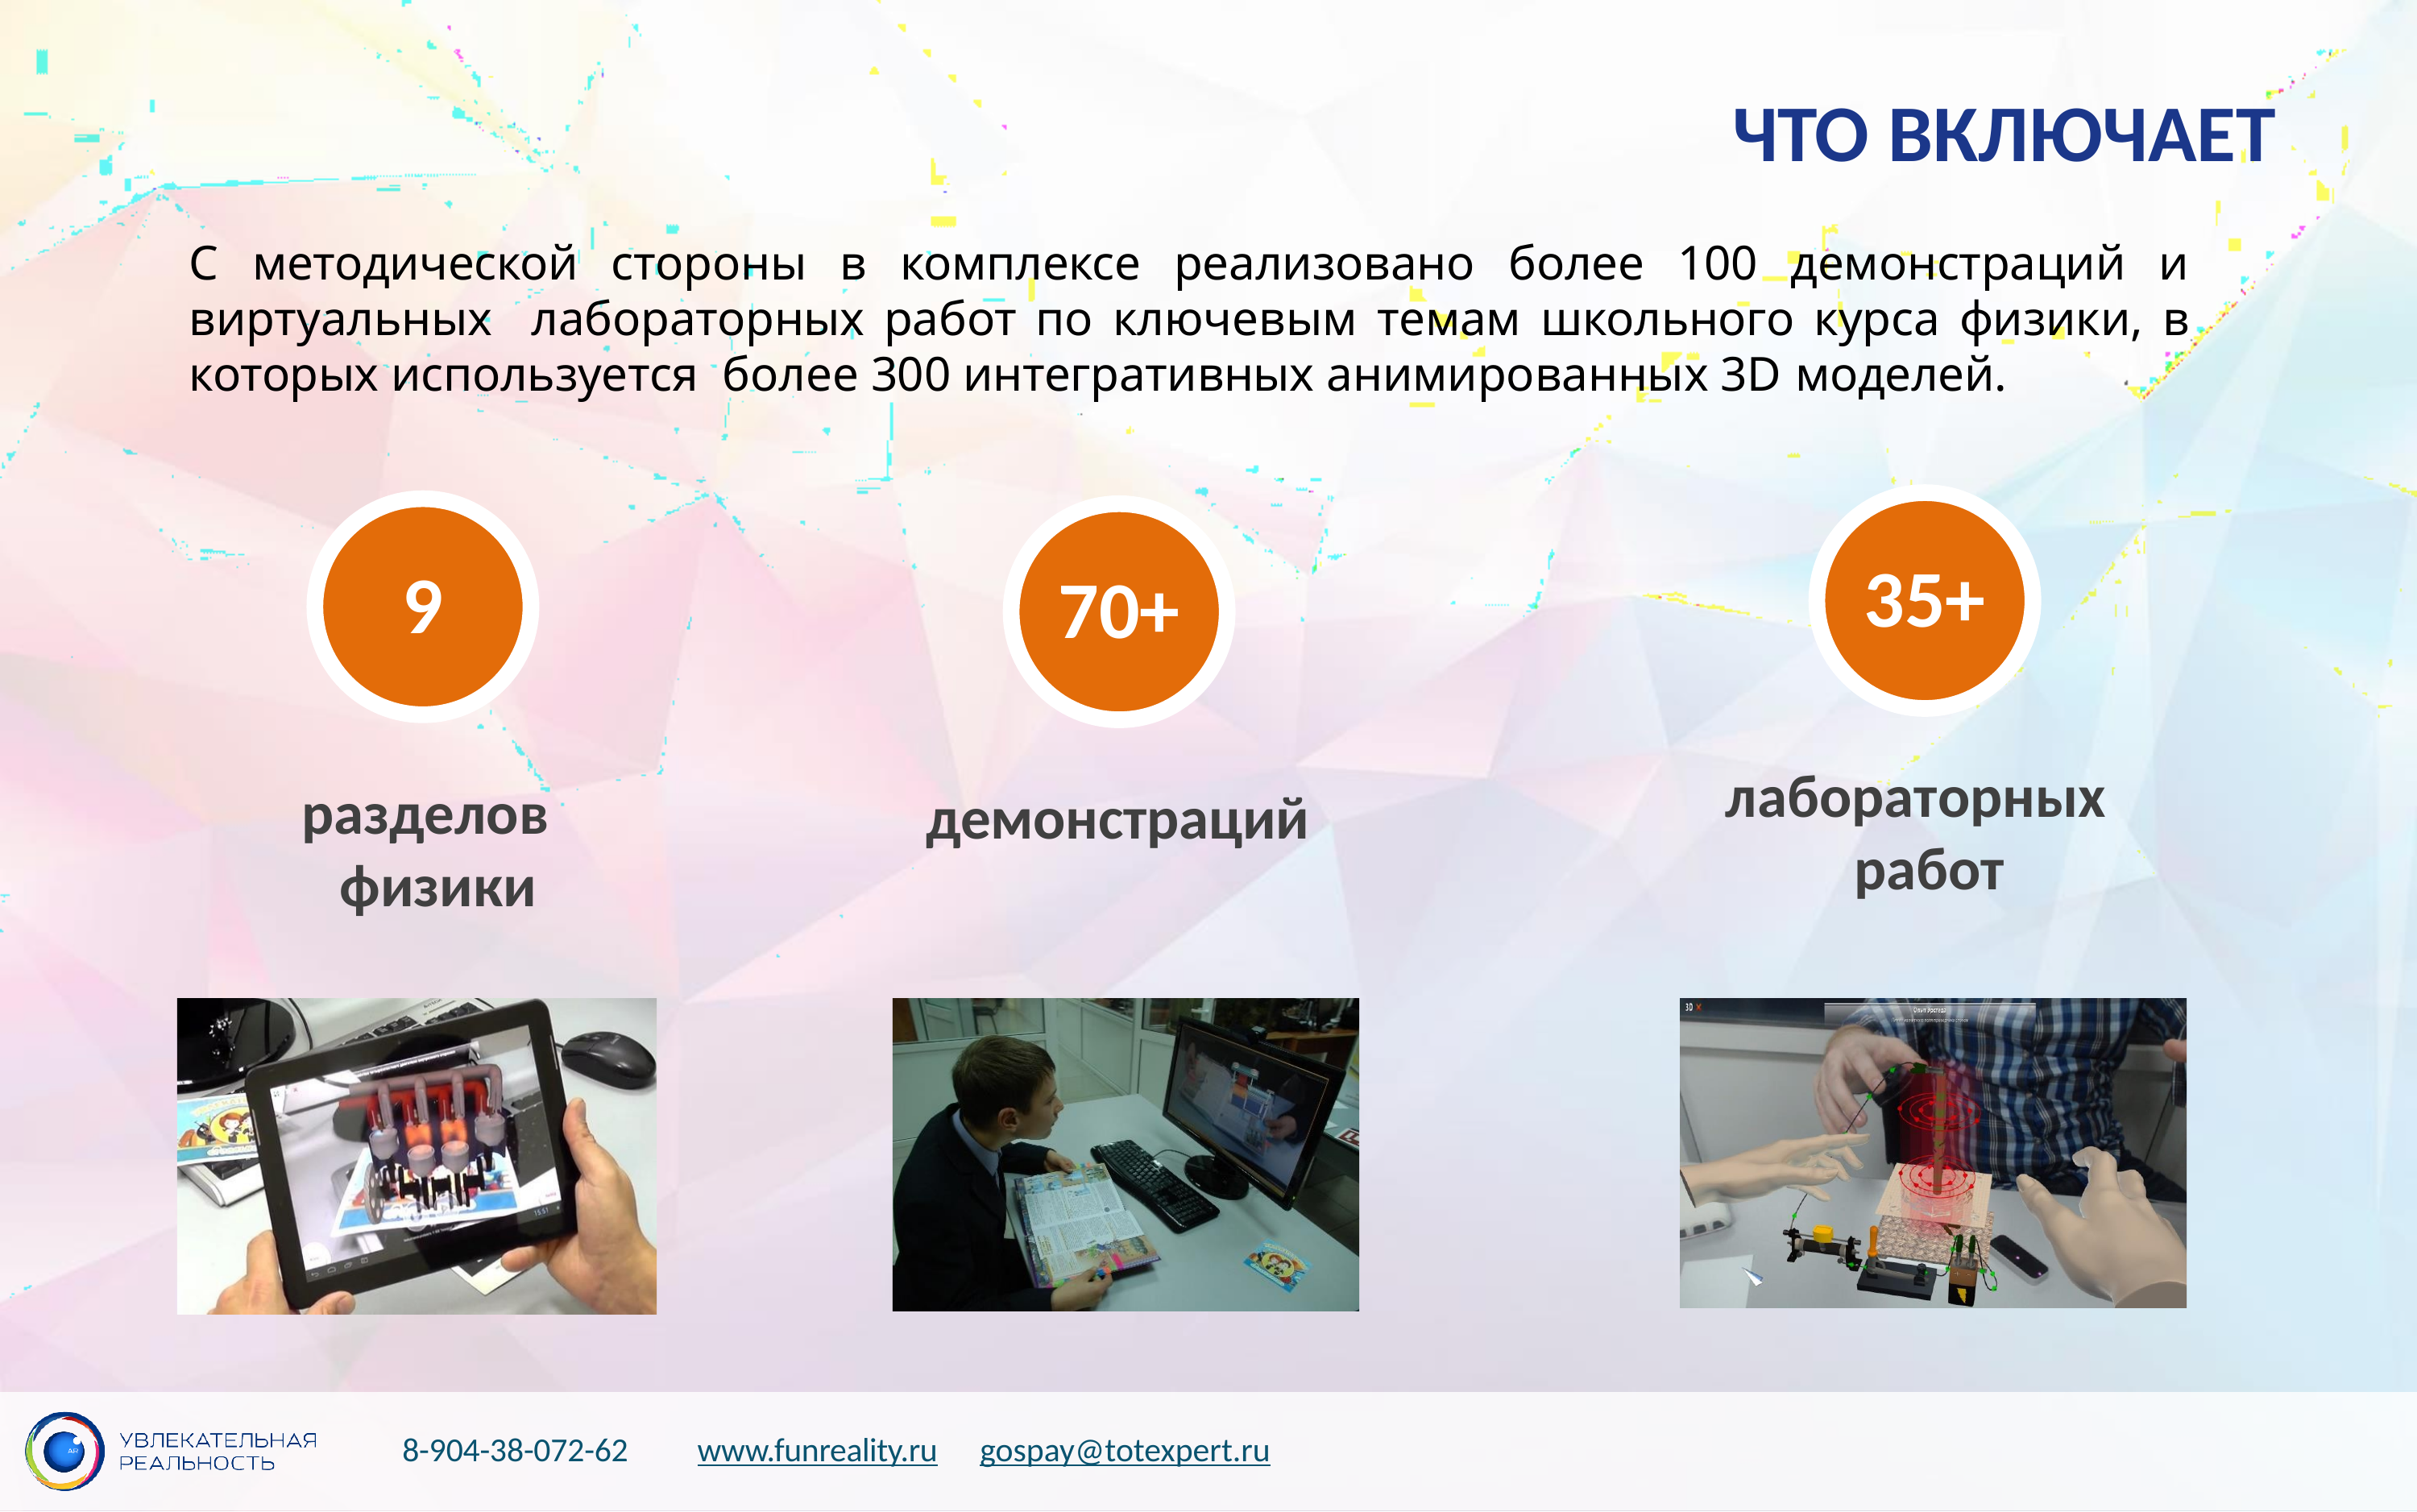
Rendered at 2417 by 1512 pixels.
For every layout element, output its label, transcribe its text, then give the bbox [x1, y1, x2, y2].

text_box С методической стороны в комплексе реализовано более 100 демонстраций и виртуальных лабораторных работ по ключевым темам школьного курса физики, в которых используется более 300 интегративных анимированных 3D моделей. [188, 234, 2191, 402]
text_box демонстраций [924, 777, 1314, 851]
text_box [0, 0, 2417, 1392]
text_box [17, 1404, 323, 1498]
text_box www.funreality.ru [695, 1435, 945, 1469]
text_box [1680, 998, 2187, 1308]
text_box лабораторных работ [1723, 756, 2108, 903]
text_box разделов физики [300, 772, 550, 919]
footer gospay@totexpert.ru [978, 1435, 1279, 1512]
text_box 70+ [1056, 556, 1183, 655]
text_box 35+ [1862, 545, 1988, 644]
text_box 8-904-38-072-62 [400, 1435, 654, 1469]
text_box 9 [400, 551, 446, 650]
text_box [314, 499, 532, 715]
title ЧТО ВКЛЮЧАЕТ [1731, 78, 2280, 333]
text_box [892, 998, 1360, 1311]
text_box [1011, 503, 1228, 720]
text_box [1817, 492, 2034, 709]
text_box [176, 998, 657, 1315]
text_box [0, 1392, 2417, 1511]
